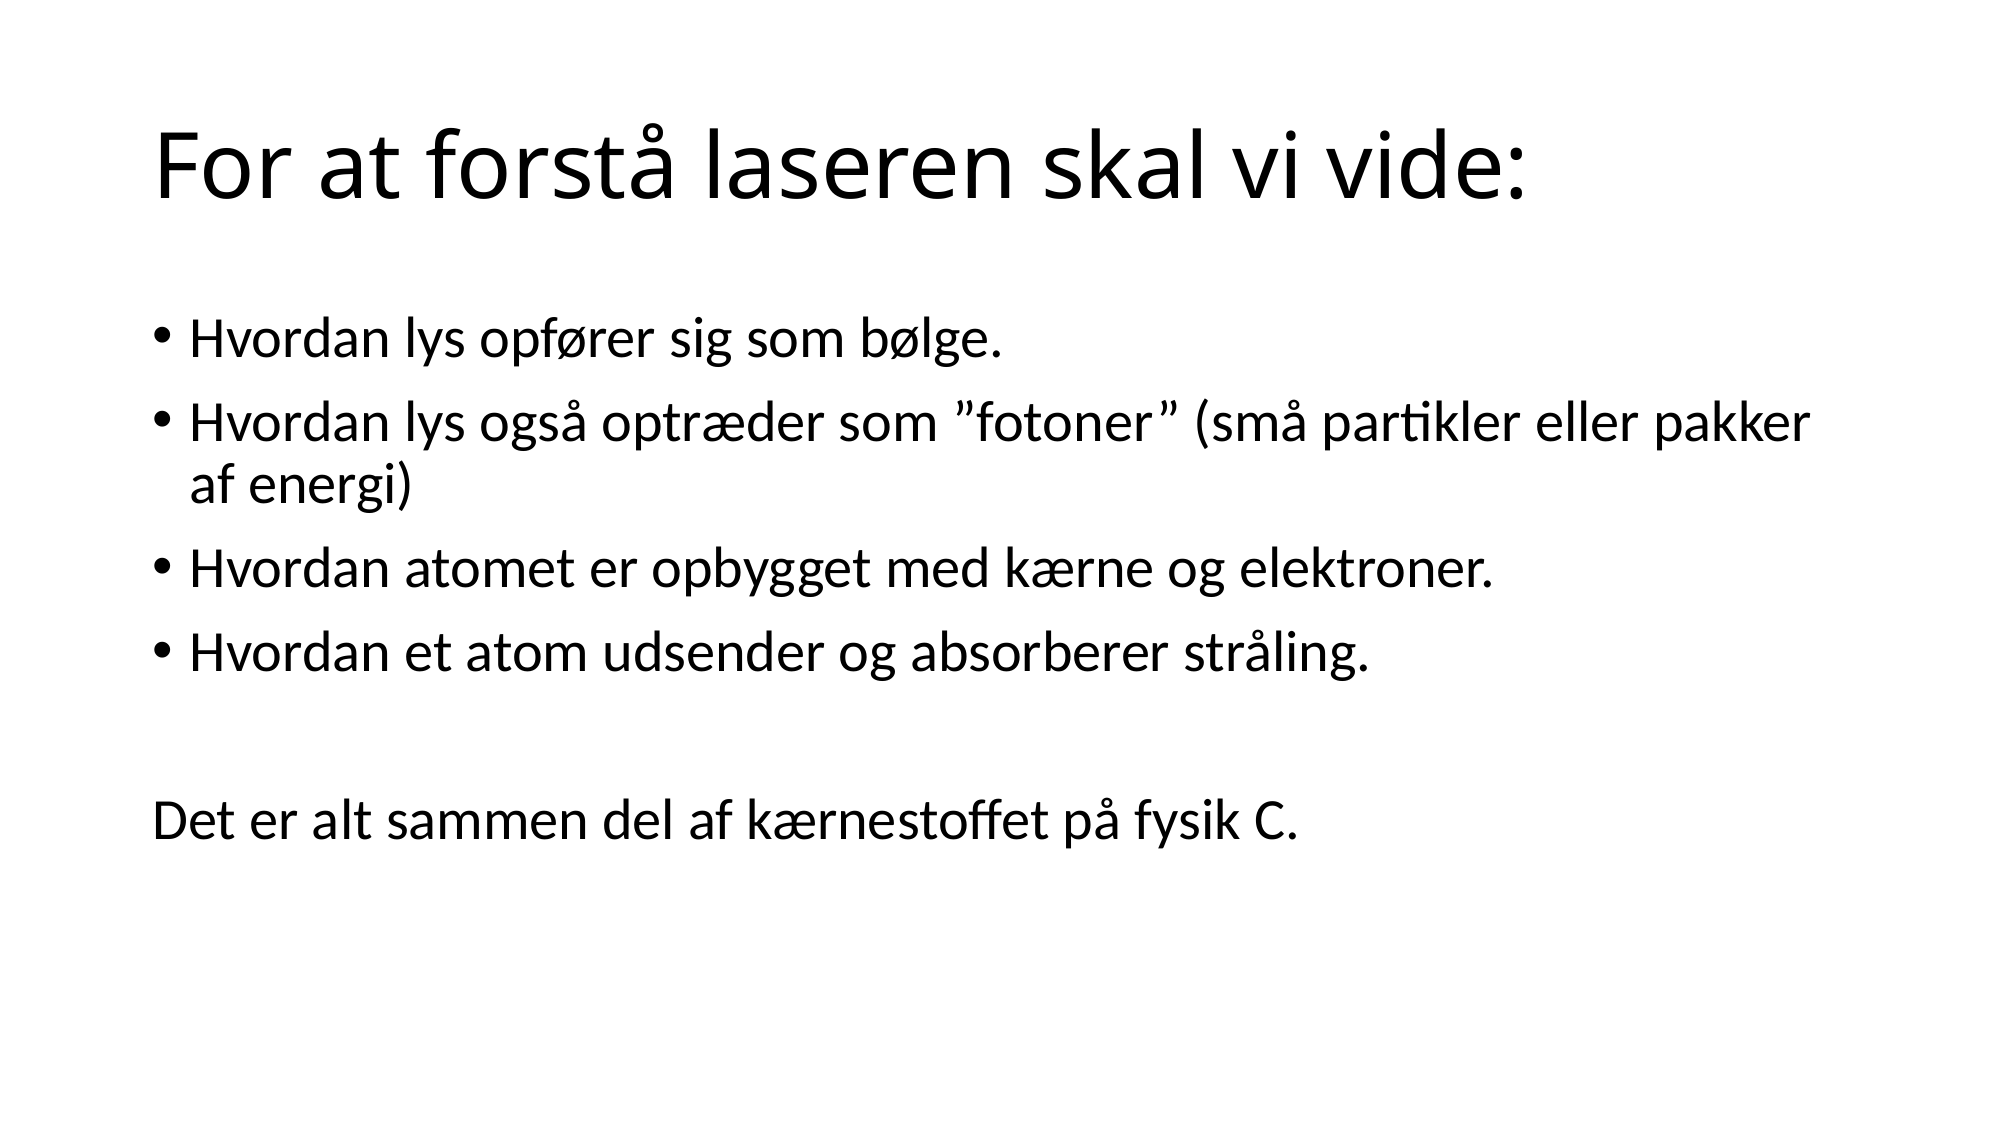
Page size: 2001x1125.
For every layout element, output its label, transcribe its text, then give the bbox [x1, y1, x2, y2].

list Hvordan lys opfører sig som bølge. Hvordan lys også optræder som ”fotoner” (små partikler eller pakker af energi) Hvordan atomet er opbygget med kærne og elektroner. Hvordan et atom udsender og absorberer stråling. Det er alt sammen del af kærnestoffet på fysik C. [137, 299, 1863, 1014]
title For at forstå laseren skal vi vide: [137, 59, 1863, 278]
